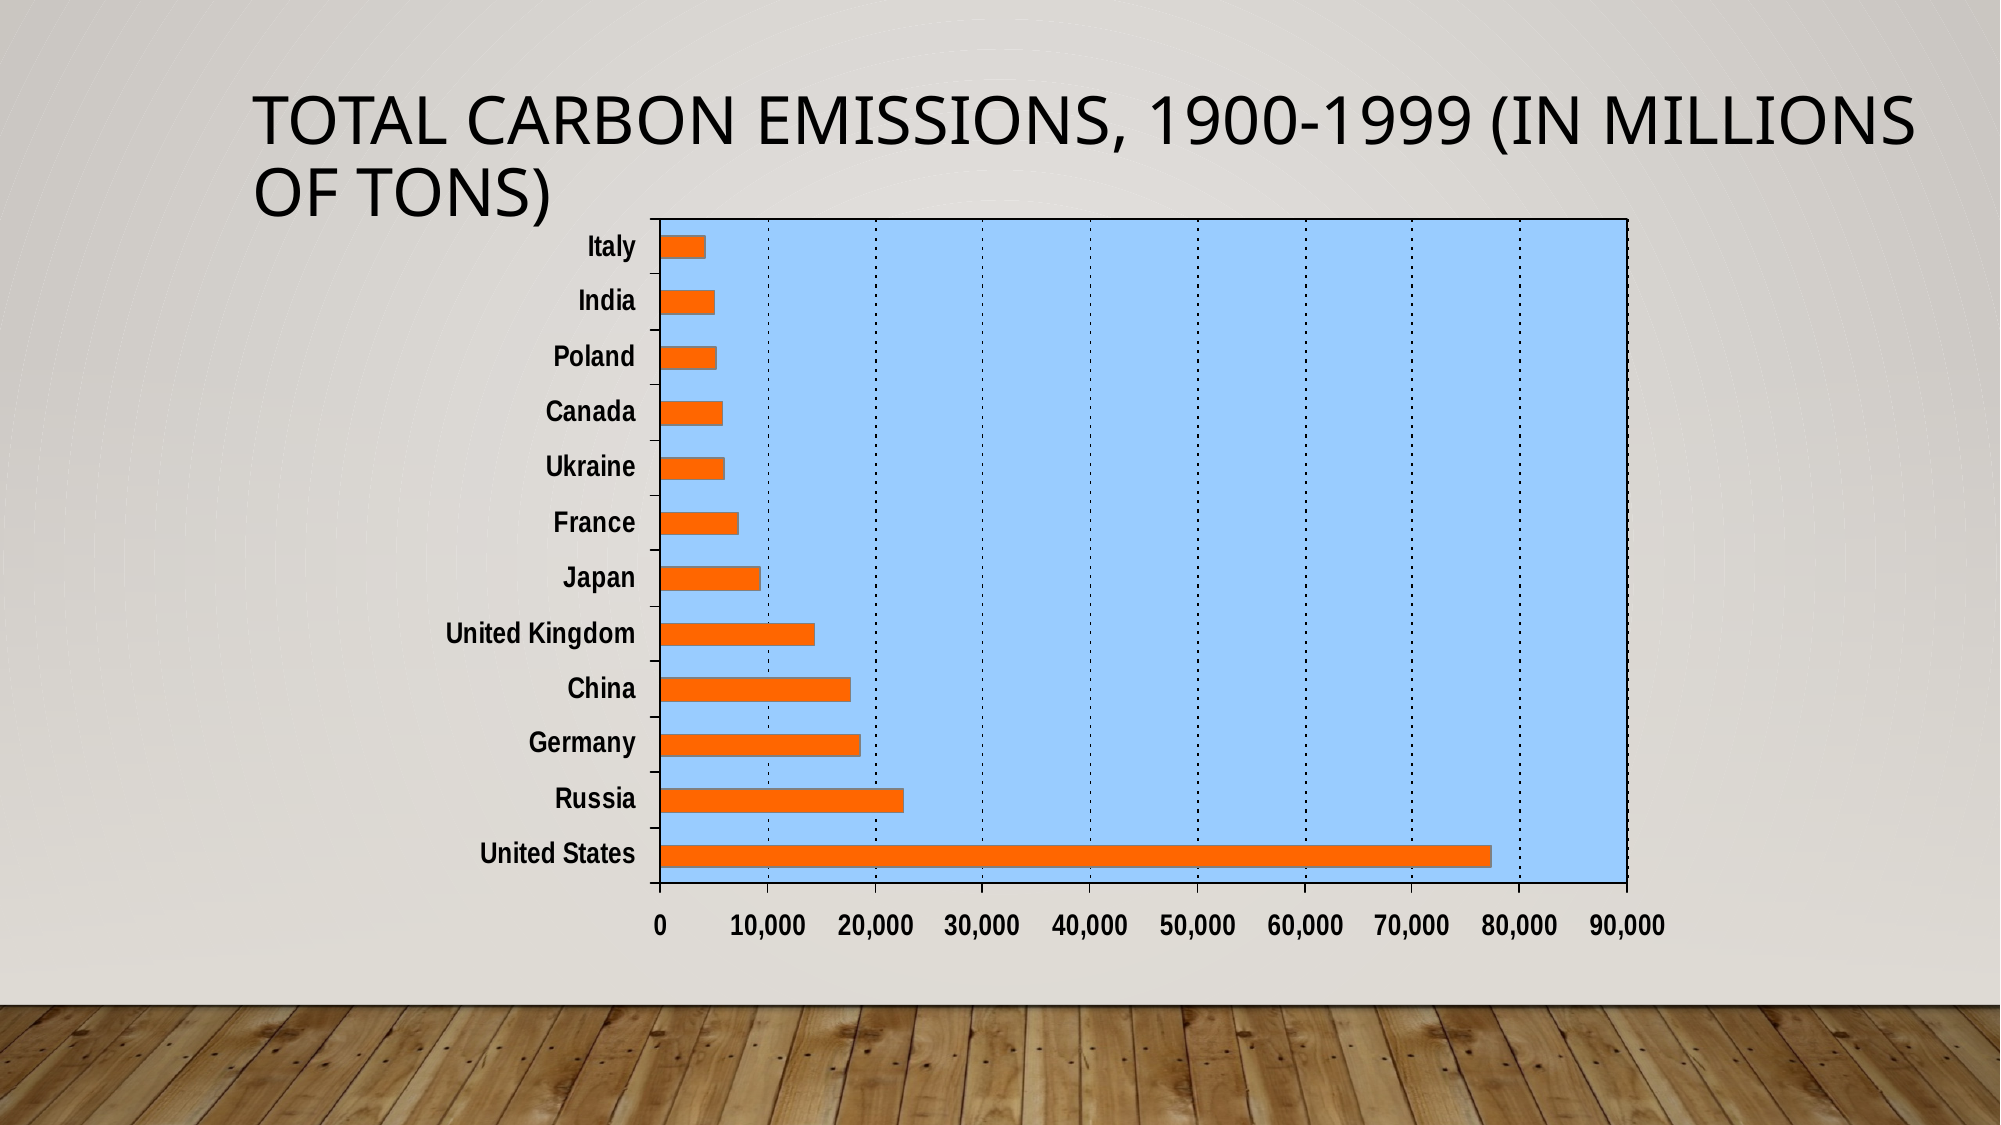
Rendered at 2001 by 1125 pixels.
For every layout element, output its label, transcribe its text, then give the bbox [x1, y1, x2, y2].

title Total Carbon Emissions, 1900-1999 (in millions of tons) [237, 79, 1954, 268]
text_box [417, 195, 1693, 976]
picture [0, 1005, 2000, 1125]
